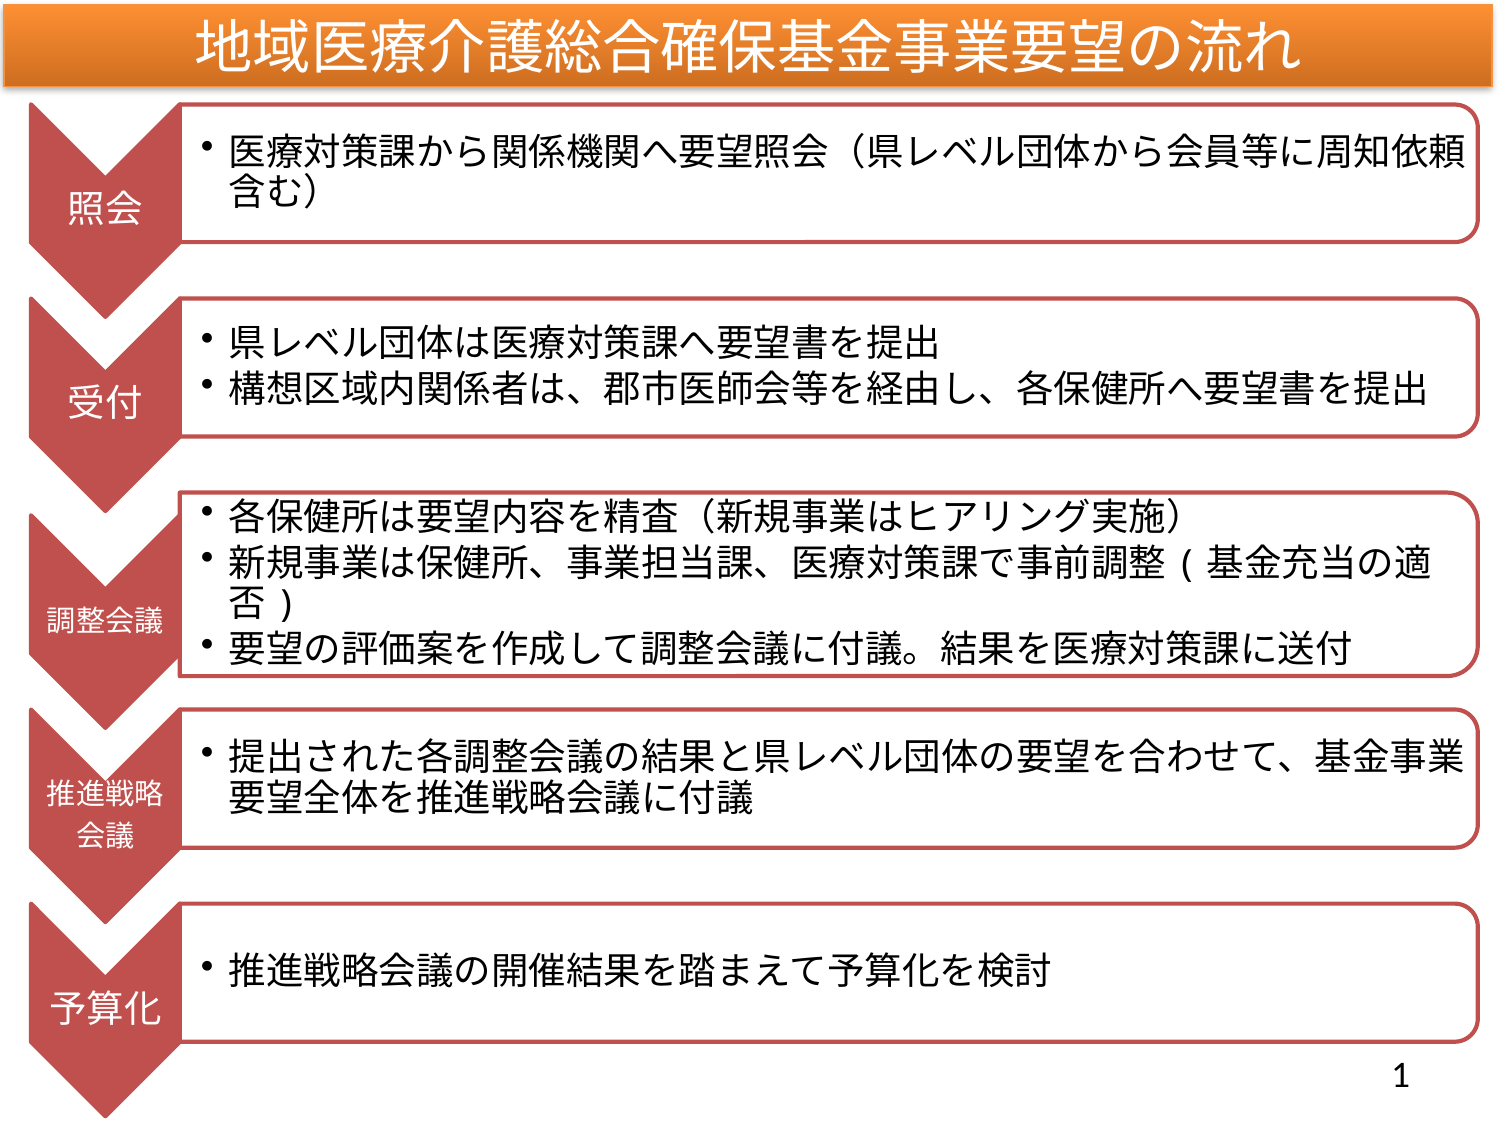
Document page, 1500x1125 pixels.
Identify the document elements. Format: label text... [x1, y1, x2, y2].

text_box 地域医療介護総合確保基金事業要望の流れ [3, 4, 1493, 87]
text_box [30, 102, 1478, 1119]
